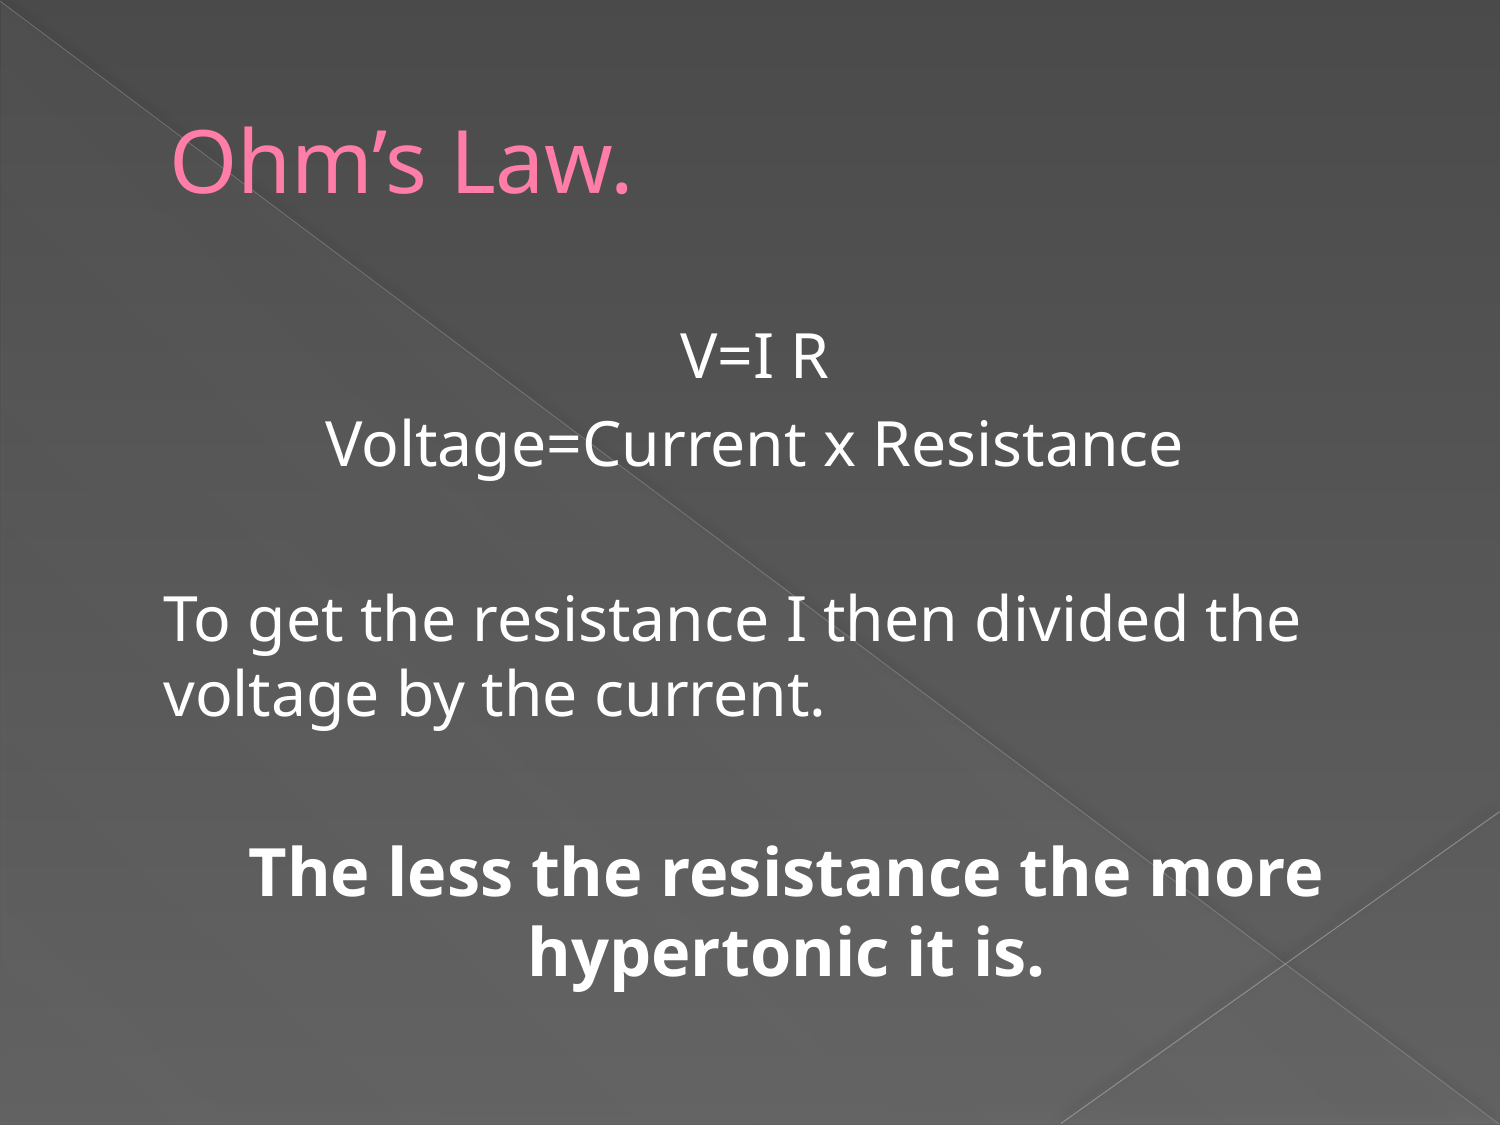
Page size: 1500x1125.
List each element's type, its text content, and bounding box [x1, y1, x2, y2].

list V=I R Voltage=Current x Resistance To get the resistance I then divided the voltage by the current. The less the resistance the more hypertonic it is. [75, 308, 1425, 1059]
title Ohm’s Law. [75, 43, 1425, 274]
